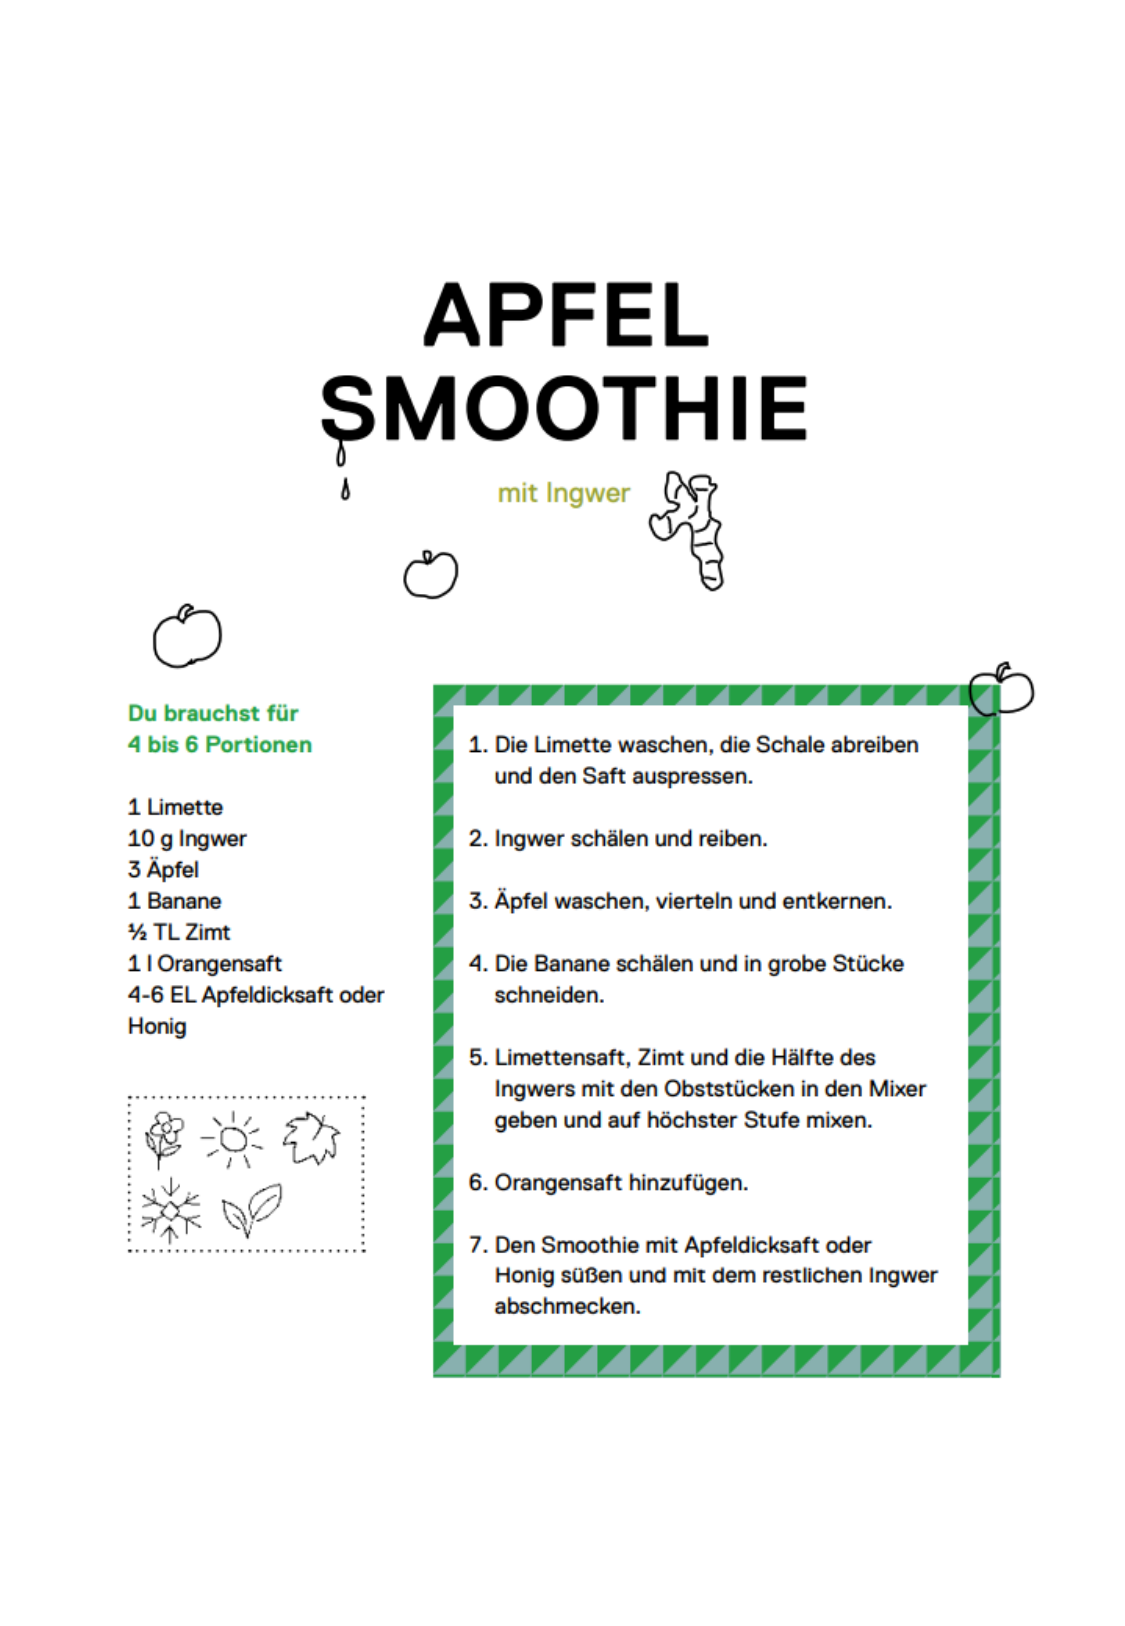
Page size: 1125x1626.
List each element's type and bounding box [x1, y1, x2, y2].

picture [22, 213, 1103, 1411]
